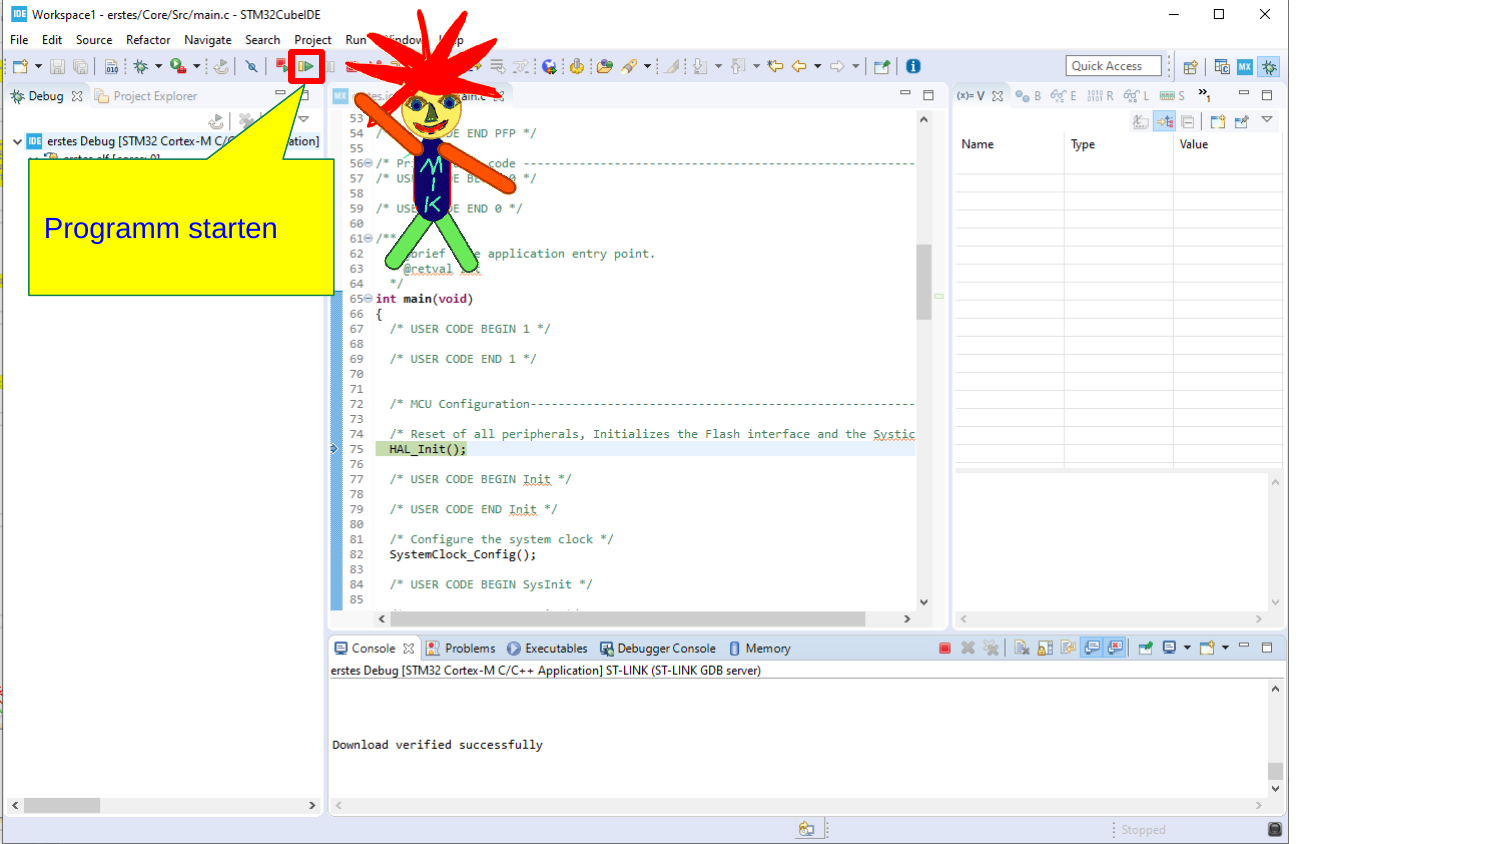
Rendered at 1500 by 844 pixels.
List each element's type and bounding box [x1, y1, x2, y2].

picture [0, 0, 1289, 844]
